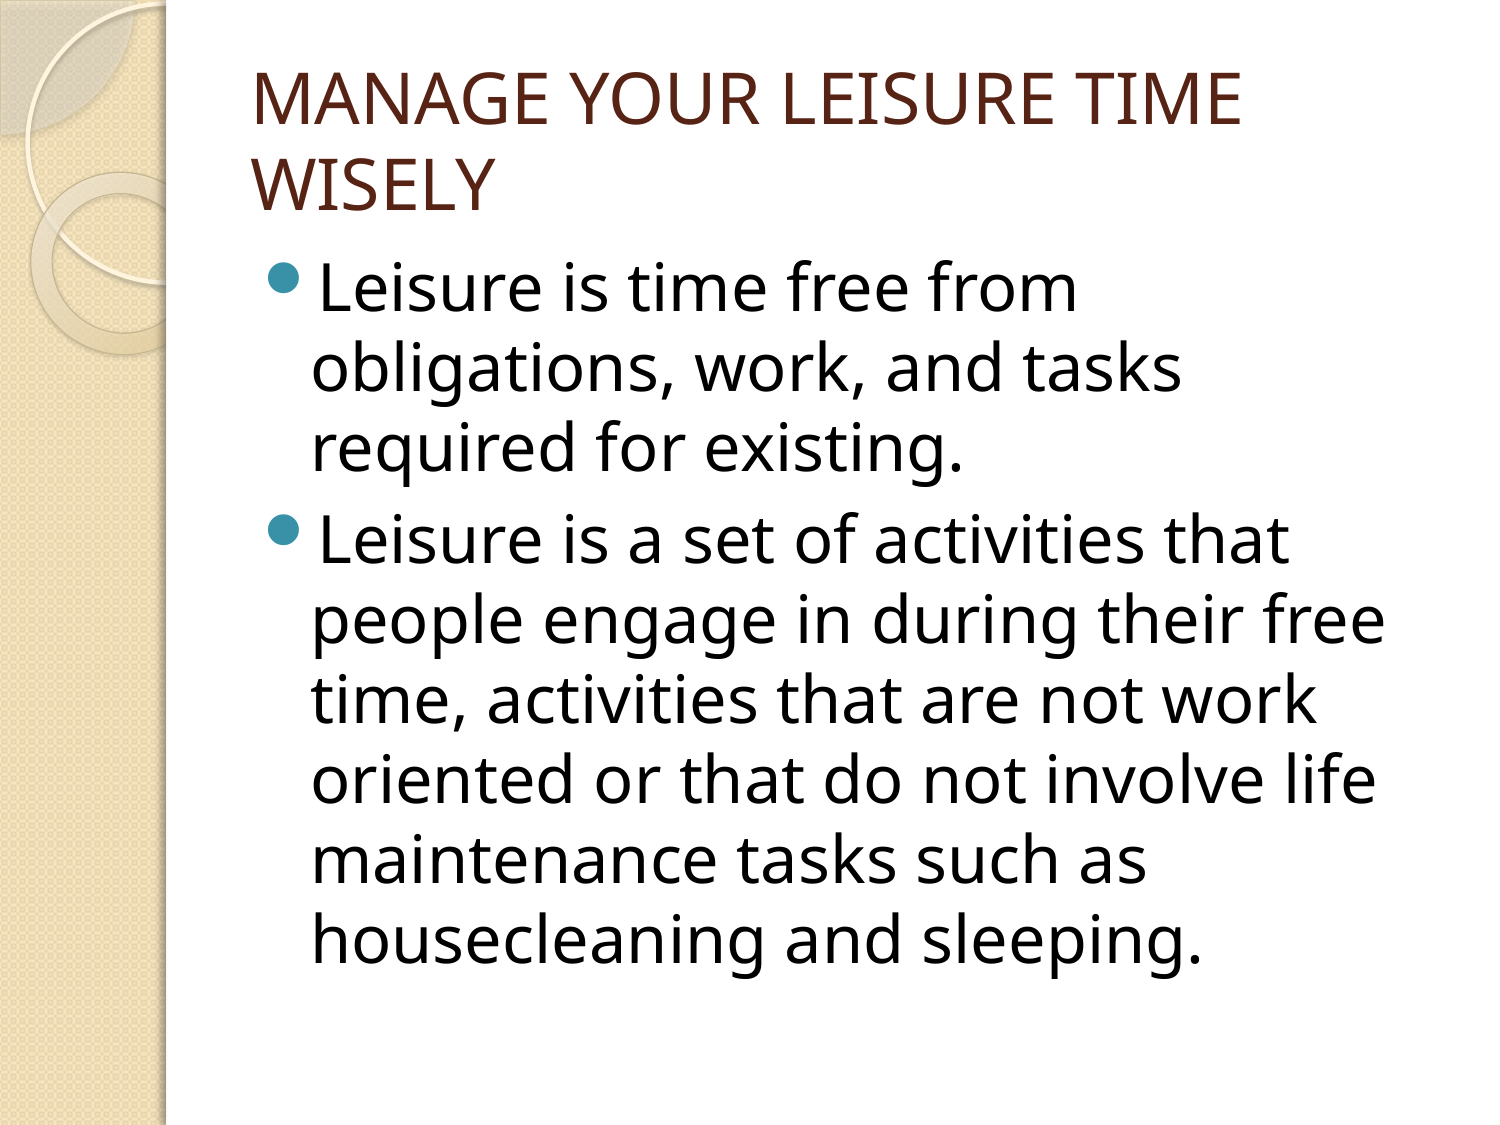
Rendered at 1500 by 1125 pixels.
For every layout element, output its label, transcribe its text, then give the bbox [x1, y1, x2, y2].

list Leisure is time free from obligations, work, and tasks required for existing. Leisure is a set of activities that people engage in during their free time, activities that are not work oriented or that do not involve life maintenance tasks such as housecleaning and sleeping. [235, 237, 1466, 1025]
title MANAGE YOUR LEISURE TIME WISELY [235, 45, 1466, 233]
